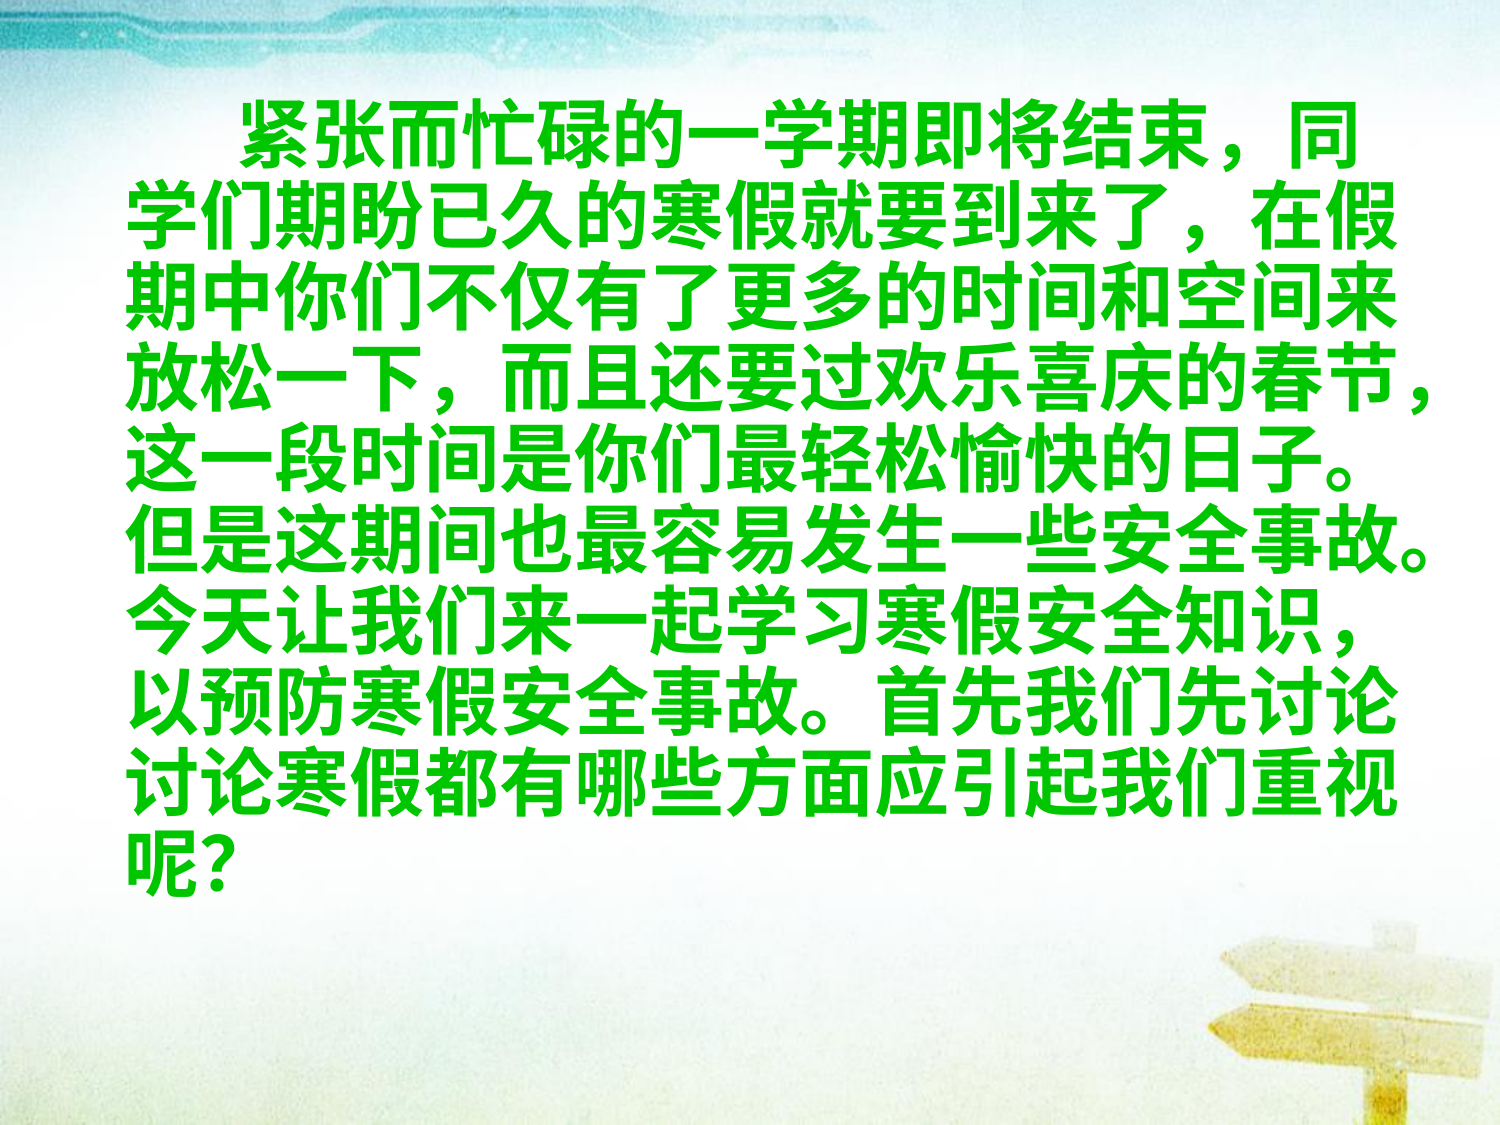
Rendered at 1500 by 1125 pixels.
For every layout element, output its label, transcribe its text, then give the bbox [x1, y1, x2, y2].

picture [0, 0, 1500, 1125]
list 紧张而忙碌的一学期即将结束，同学们期盼已久的寒假就要到来了，在假期中你们不仅有了更多的时间和空间来放松一下，而且还要过欢乐喜庆的春节，这一段时间是你们最轻松愉快的日子。但是这期间也最容易发生一些安全事故。今天让我们来一起学习寒假安全知识，以预防寒假安全事故。首先我们先讨论讨论寒假都有哪些方面应引起我们重视呢？ [53, 90, 1436, 977]
